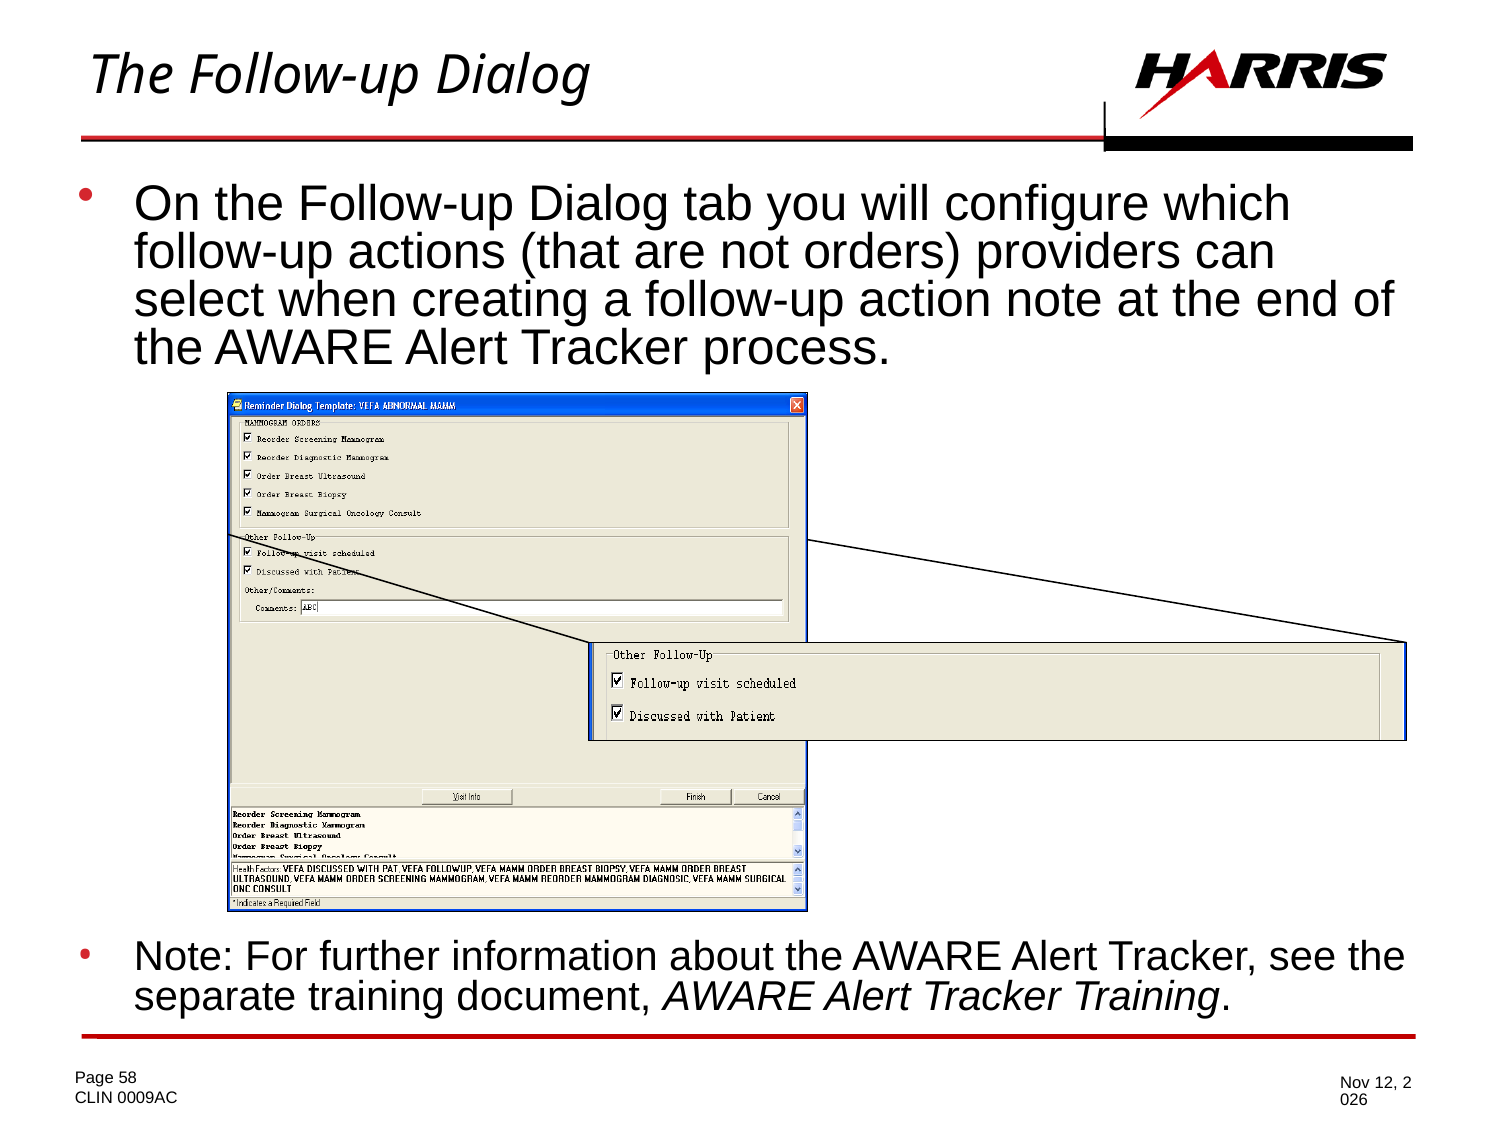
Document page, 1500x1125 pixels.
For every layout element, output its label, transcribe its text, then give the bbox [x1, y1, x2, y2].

slide_number 6-Oct-14 [1324, 1060, 1435, 1105]
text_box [807, 539, 1407, 643]
picture [1135, 49, 1387, 119]
picture [227, 392, 1407, 912]
list Note: For further information about the AWARE Alert Tracker, see the separate training document, AWARE Alert Tracker Training. [62, 417, 1432, 1068]
title The Follow-up Dialog [73, 27, 962, 117]
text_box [227, 534, 589, 643]
list On the Follow-up Dialog tab you will configure which follow-up actions (that are not orders) providers can select when creating a follow-up action note at the end of the AWARE Alert Tracker process. [62, 174, 1432, 417]
